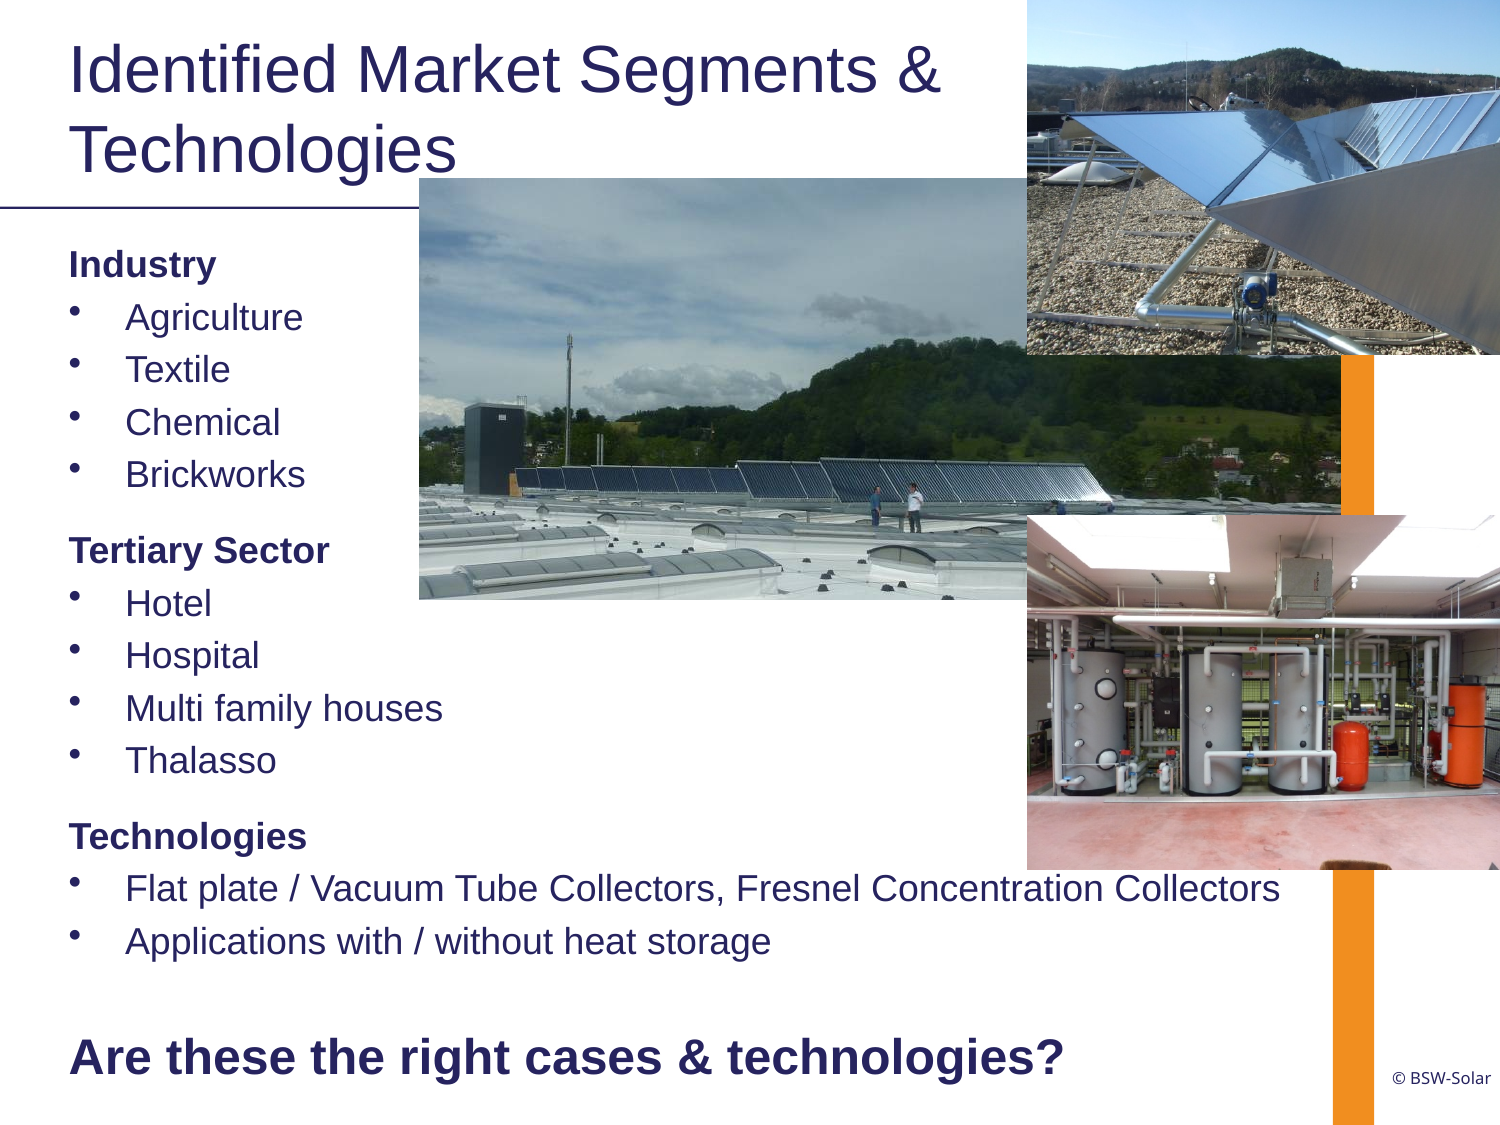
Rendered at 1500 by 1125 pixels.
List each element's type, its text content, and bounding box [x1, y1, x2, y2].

picture [418, 0, 1500, 870]
footer © BSW-Solar [1392, 924, 1500, 1088]
list Industry Agriculture Textile Chemical Brickworks Tertiary Sector Hotel Hospital Multi family houses Thalasso Technologies Flat plate / Vacuum Tube Collectors, Fresnel Concentration Collectors Applications with / without heat storage Are these the right cases & technologies? [68, 240, 1305, 1086]
title Identified Market Segments & Technologies [68, 0, 1025, 187]
